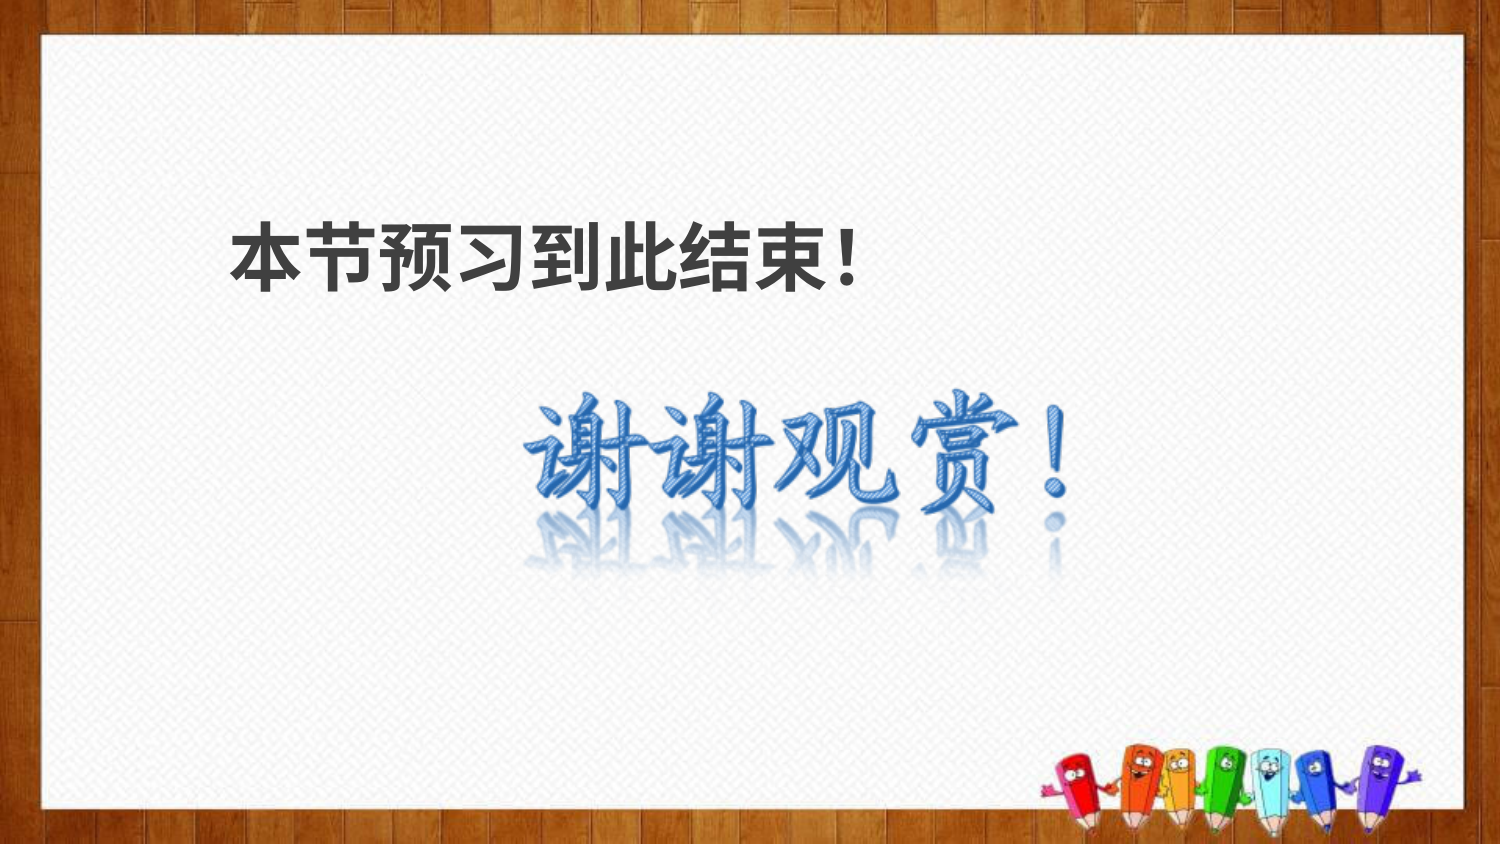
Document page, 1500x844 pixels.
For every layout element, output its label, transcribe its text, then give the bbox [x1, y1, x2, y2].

picture [0, 0, 1500, 844]
text_box 本节预习到此结束！ [220, 206, 912, 305]
